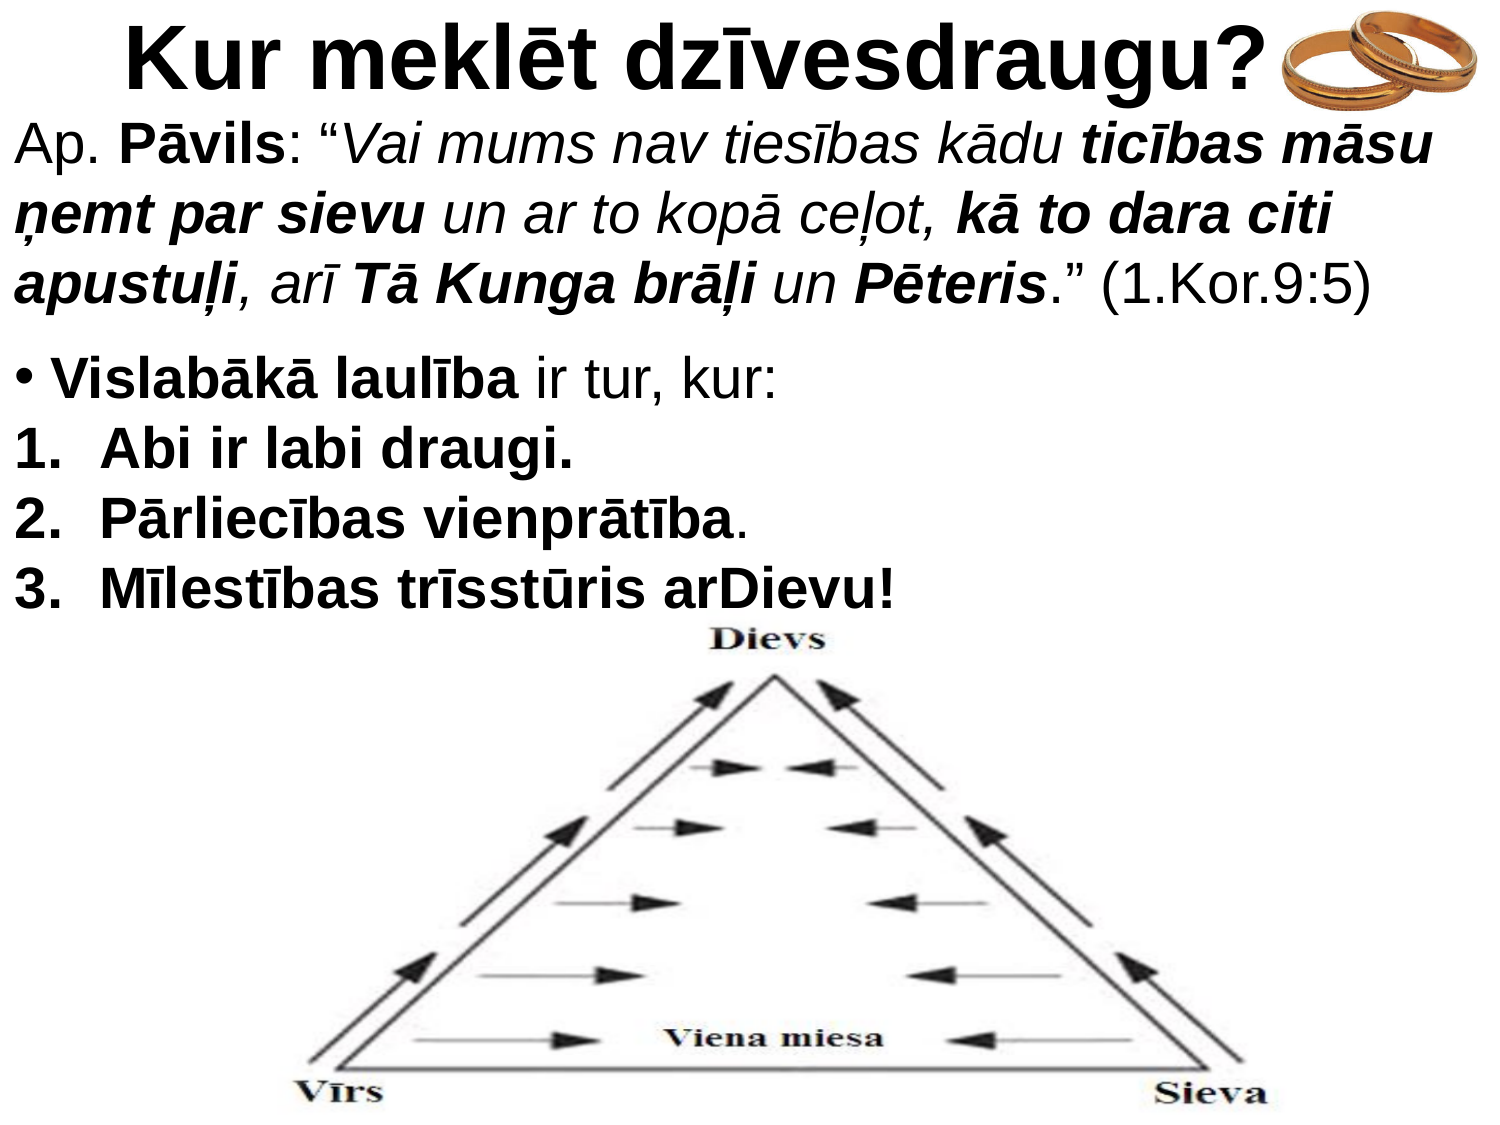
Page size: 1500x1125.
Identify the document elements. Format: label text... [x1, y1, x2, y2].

text_box Ap. Pāvils: “Vai mums nav tiesības kādu ticības māsu ņemt par sievu un ar to kopā ceļot, kā to dara citi apustuļi, arī Tā Kunga brāļi un Pēteris.” (1.Kor.9:5) Vislabākā laulība ir tur, kur: Abi ir labi draugi. Pārliecības vienprātība. Mīlestības trīsstūris arDievu! [0, 97, 1500, 628]
picture [1230, 0, 1500, 153]
title Kur meklēt dzīvesdraugu? [0, 0, 1225, 97]
picture [277, 609, 1310, 1125]
